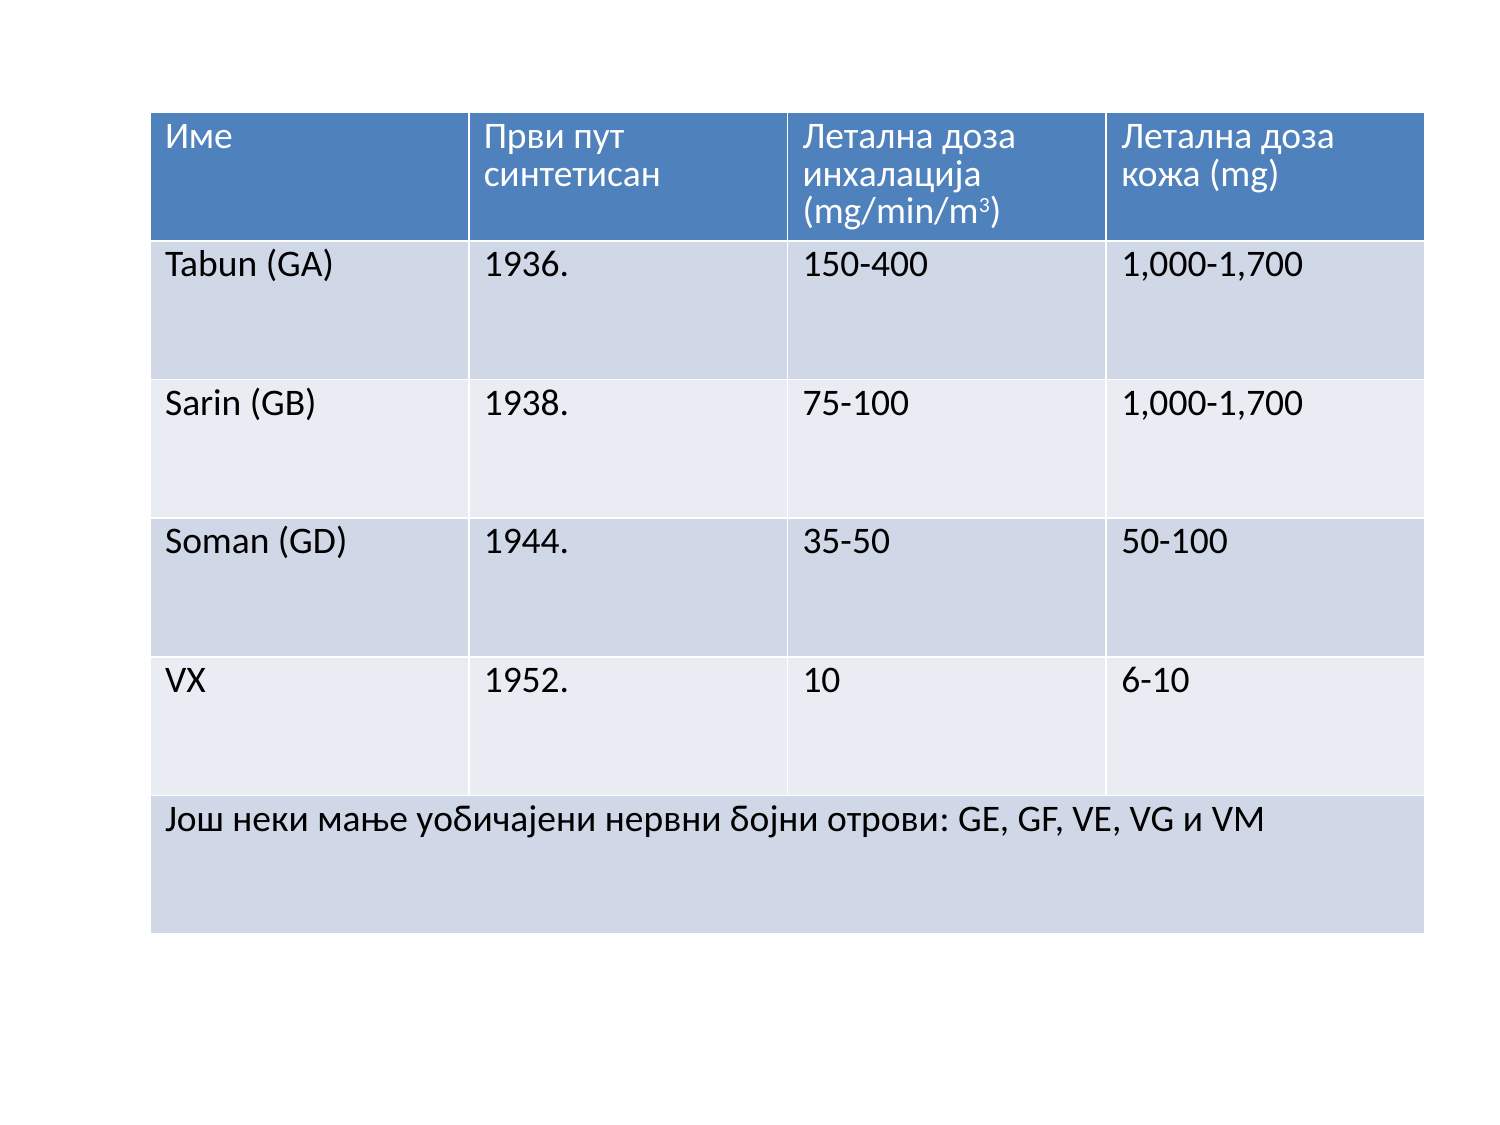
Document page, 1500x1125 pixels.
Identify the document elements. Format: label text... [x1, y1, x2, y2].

table_cell 150-400 [788, 242, 1105, 379]
table_header Летална доза кожа (mg) [1107, 113, 1424, 240]
table_cell 75-100 [788, 380, 1105, 517]
table_cell 1,000-1,700 [1107, 242, 1424, 379]
table_cell 50-100 [1107, 519, 1424, 656]
table_cell Sarin (GB) [151, 380, 468, 517]
table_header Летална доза инхалација (mg/min/m3) [788, 113, 1105, 240]
table_header Име [151, 113, 468, 240]
table_cell 1,000-1,700 [1107, 380, 1424, 517]
table_cell Још неки мање уобичајени нервни бојни отрови: GE, GF, VE, VG и VM [151, 796, 1424, 933]
table_cell VX [151, 658, 468, 795]
table_cell 35-50 [788, 519, 1105, 656]
table_cell 1938. [470, 380, 787, 517]
table_cell 1936. [470, 242, 787, 379]
table_cell 1952. [470, 658, 787, 795]
table_cell 10 [788, 658, 1105, 795]
table_cell Tabun (GA) [151, 242, 468, 379]
table_cell Soman (GD) [151, 519, 468, 656]
table_header Први пут синтетисан [470, 113, 787, 240]
table_cell 1944. [470, 519, 787, 656]
table_cell 6-10 [1107, 658, 1424, 795]
